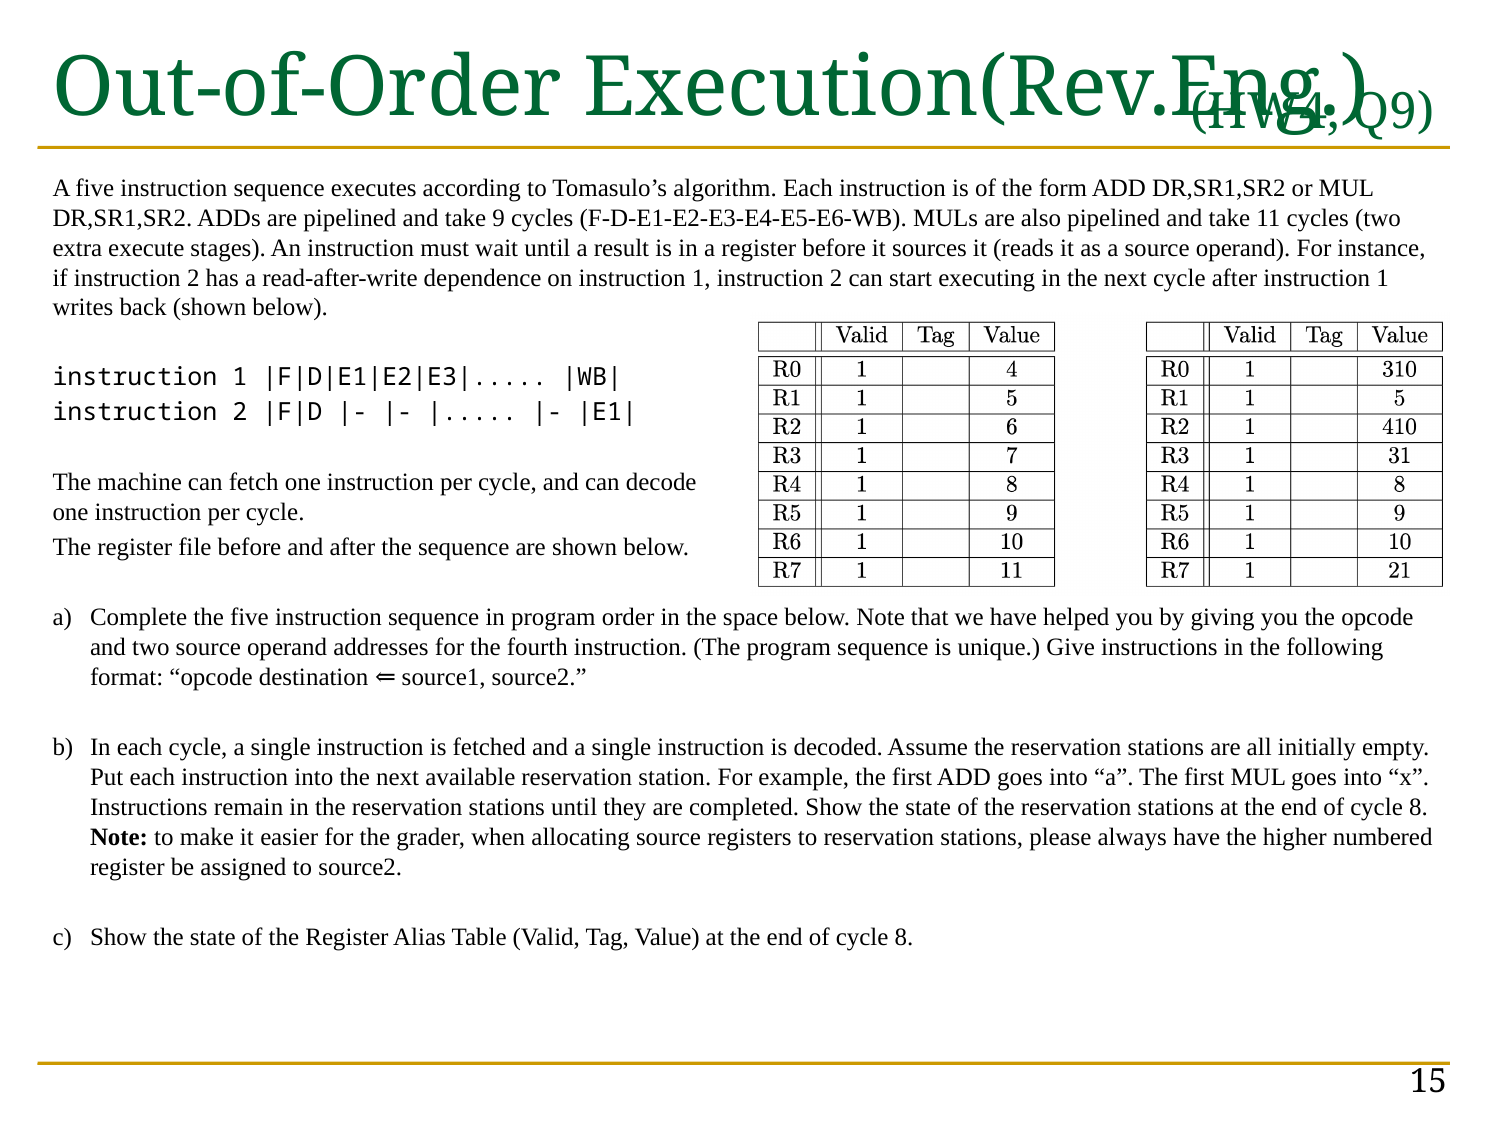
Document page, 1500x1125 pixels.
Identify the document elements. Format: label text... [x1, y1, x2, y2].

picture [749, 312, 1451, 597]
slide_number 15 [1111, 1036, 1462, 1112]
list A five instruction sequence executes according to Tomasulo’s algorithm. Each instruction is of the form ADD DR,SR1,SR2 or MUL DR,SR1,SR2. ADDs are pipelined and take 9 cycles (F-D-E1-E2-E3-E4-E5-E6-WB). MULs are also pipelined and take 11 cycles (two extra execute stages). An instruction must wait until a result is in a register before it sources it (reads it as a source operand). For instance, if instruction 2 has a read-after-write dependence on instruction 1, instruction 2 can start executing in the next cycle after instruction 1 writes back (shown below). instruction 1 |F|D|E1|E2|E3|..... |WB| instruction 2 |F|D |- |- |..... |- |E1| The machine can fetch one instruction per cycle, and can decode one instruction per cycle. The register file before and after the sequence are shown below. Complete the five instruction sequence in program order in the space below. Note that we have helped you by giving you the opcode and two source operand addresses for the fourth instruction. (The program sequence is unique.) Give instructions in the following format: “opcode destination ⇐ source1, source2.” In each cycle, a single instruction is fetched and a single instruction is decoded. Assume the reservation stations are all initially empty. Put each instruction into the next available reservation station. For example, the first ADD goes into “a”. The first MUL goes into “x”. Instructions remain in the reservation stations until they are completed. Show the state of the reservation stations at the end of cycle 8. Note: to make it easier for the grader, when allocating source registers to reservation stations, please always have the higher numbered register be assigned to source2. Show the state of the Register Alias Table (Valid, Tag, Value) at the end of cycle 8. [37, 163, 1450, 1016]
title Out-of-Order Execution(Rev.Eng.) [37, 24, 1450, 163]
text_box (HW4, Q9) [1149, 71, 1450, 147]
